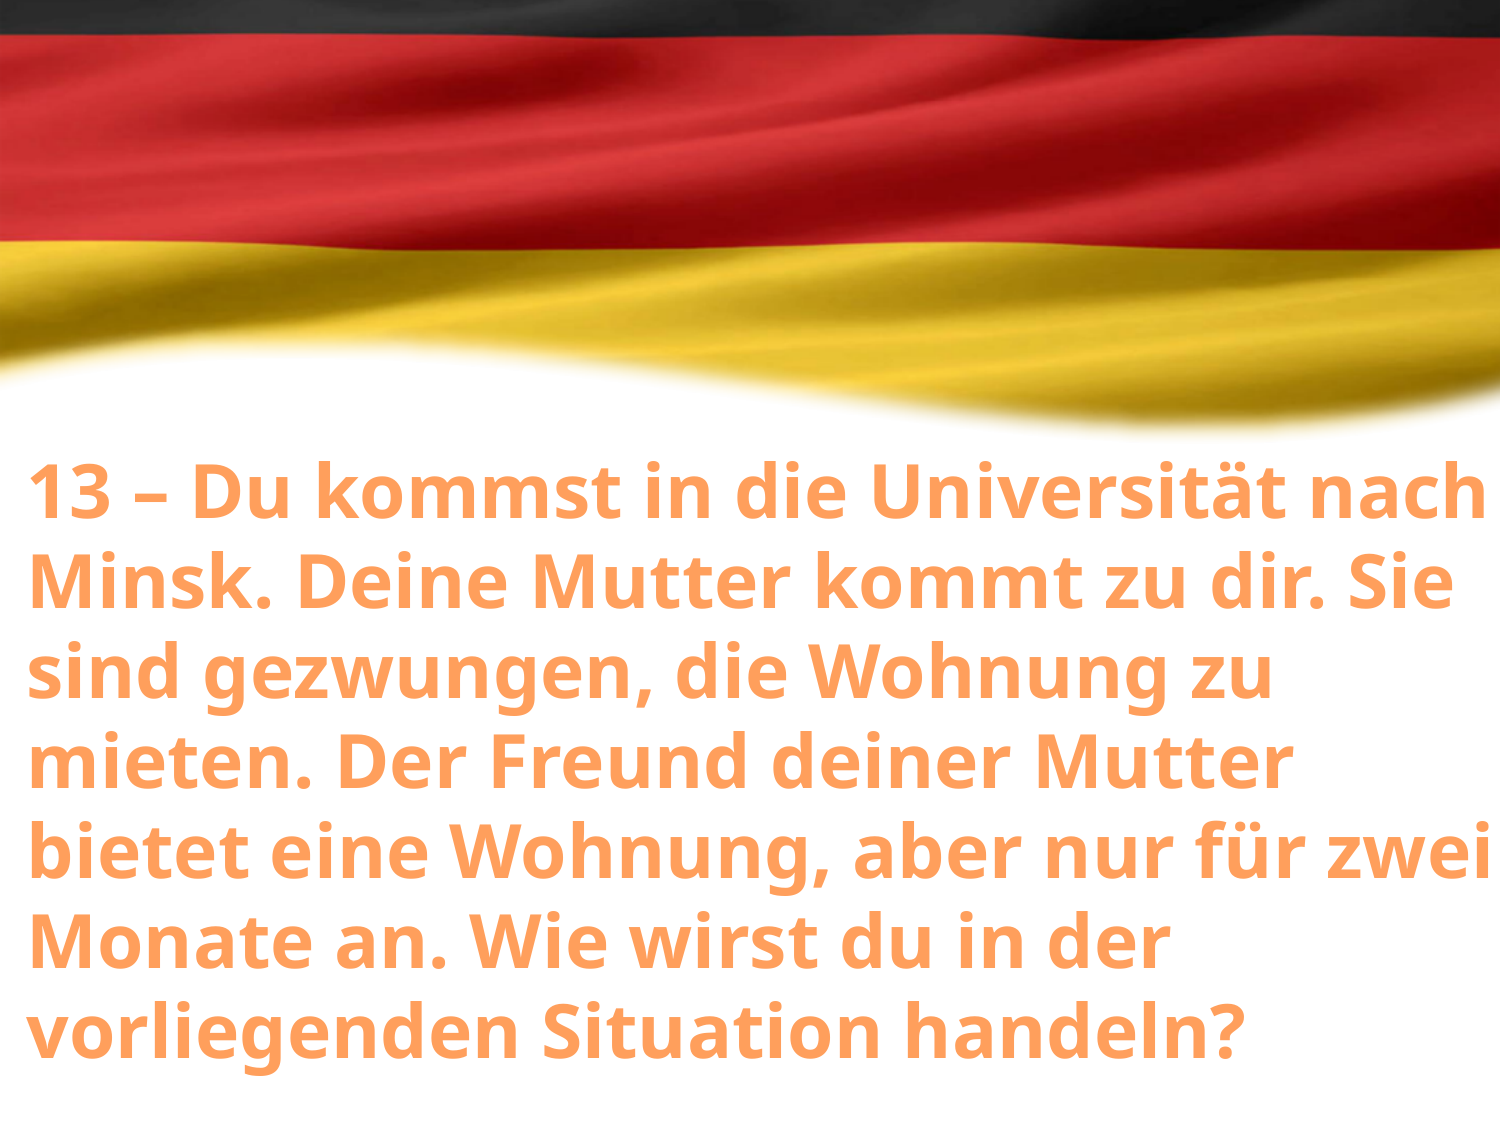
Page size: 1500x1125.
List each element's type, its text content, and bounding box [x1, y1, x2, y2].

text_box 13 – Du kommst in die Universität nach Minsk. Deine Mutter kommt zu dir. Sie sind gezwungen, die Wohnung zu mieten. Der Freund deiner Mutter bietet eine Wohnung, aber nur für zwei Monate an. Wie wirst du in der vorliegenden Situation handeln? [11, 435, 1500, 1125]
text_box [0, 0, 1500, 414]
